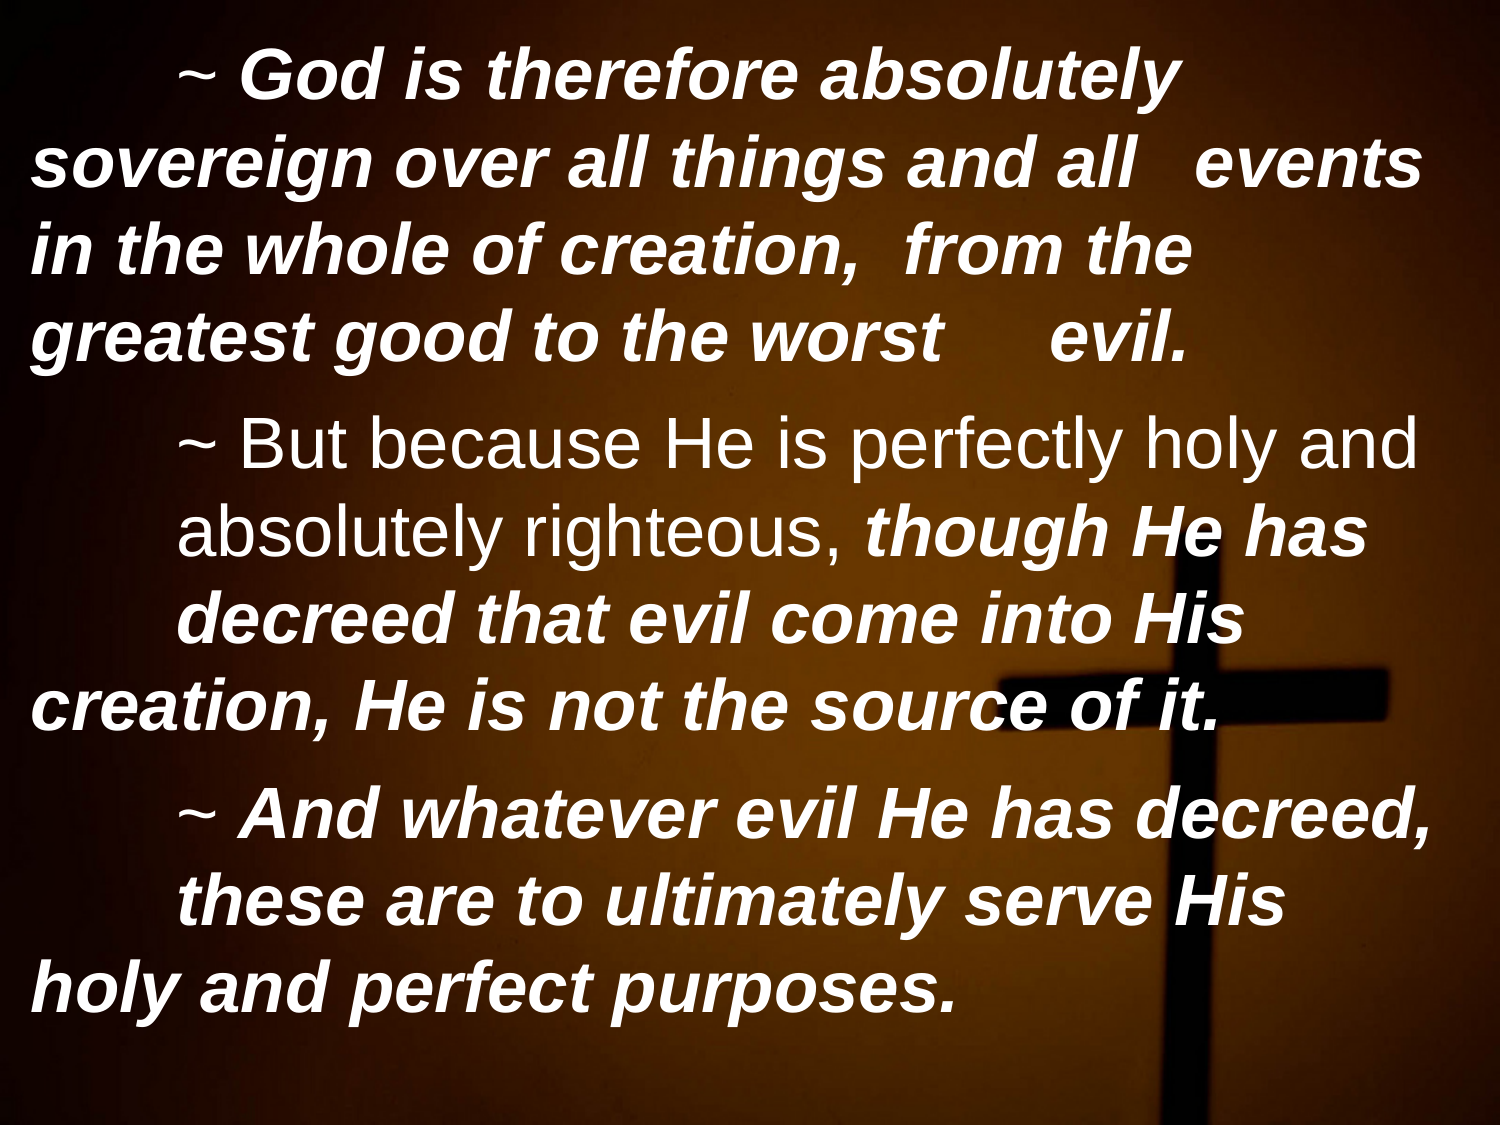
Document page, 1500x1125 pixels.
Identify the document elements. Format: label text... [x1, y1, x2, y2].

picture [0, 0, 1500, 1125]
subtitle ~ God is therefore absolutely sovereign over all things and all events in the whole of creation, from the greatest good to the worst evil. ~ But because He is perfectly holy and absolutely righteous, though He has decreed that evil come into His creation, He is not the source of it. ~ And whatever evil He has decreed, these are to ultimately serve His holy and perfect purposes. [15, 19, 1483, 1110]
